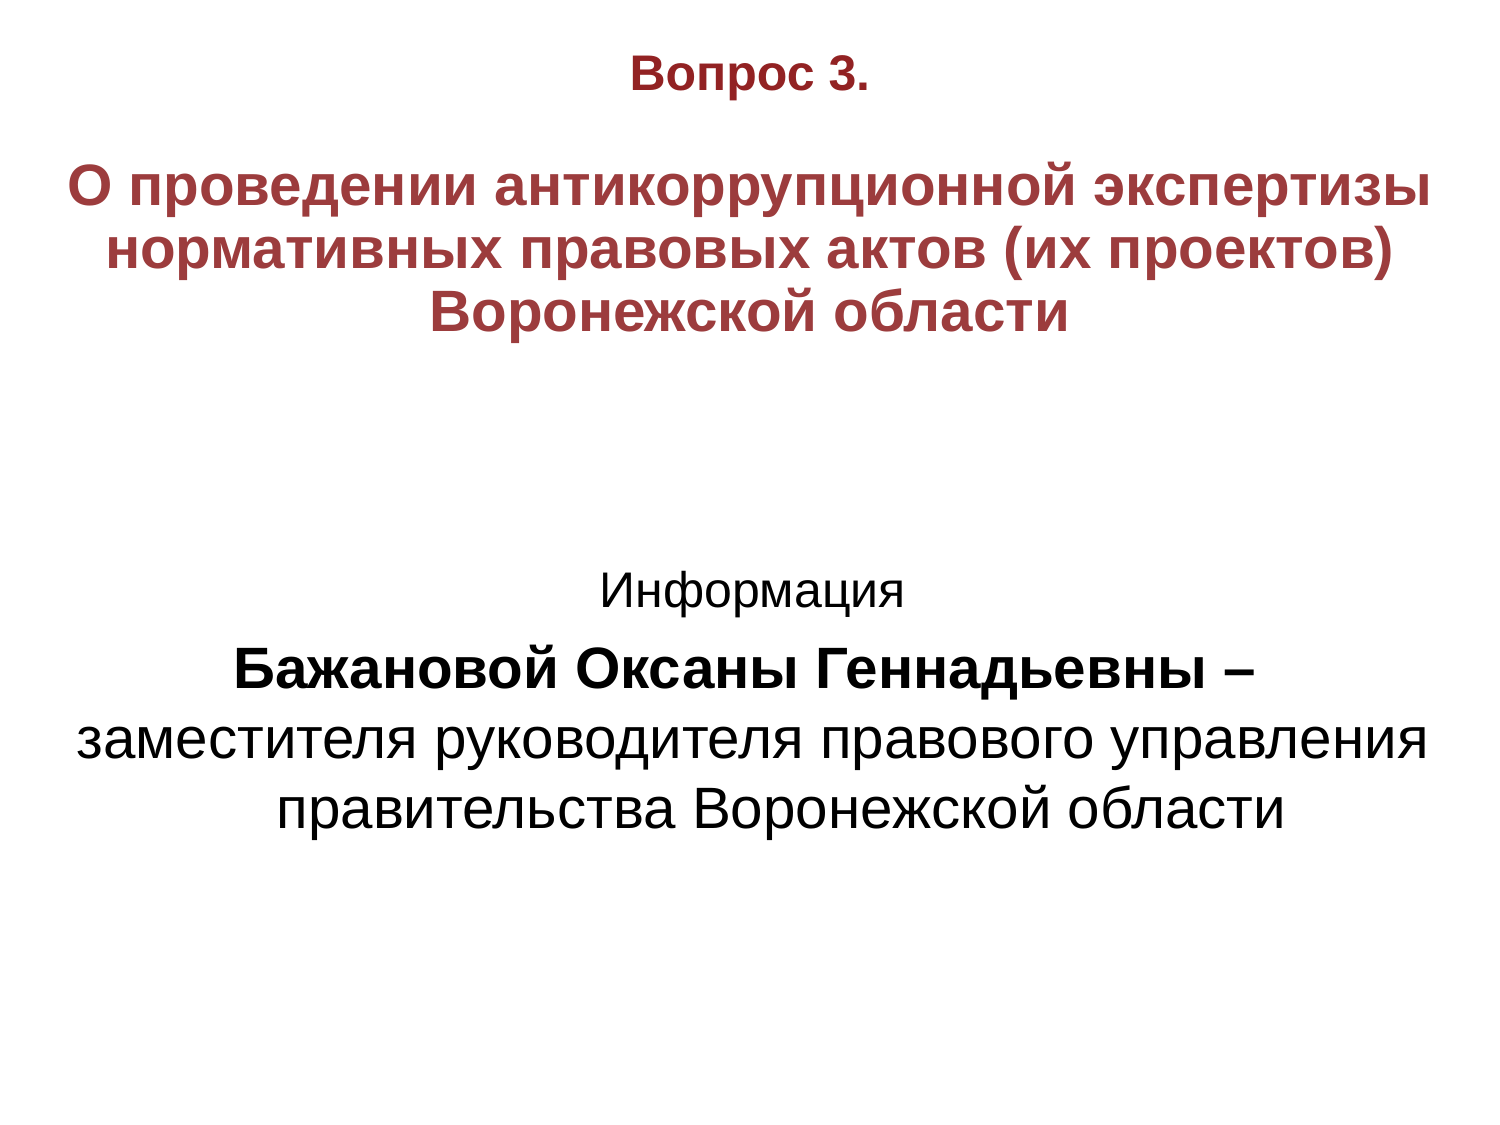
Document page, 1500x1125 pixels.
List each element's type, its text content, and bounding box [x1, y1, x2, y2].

text_box Вопрос 3. О проведении антикоррупционной экспертизы нормативных правовых актов (их проектов) Воронежской области [0, 40, 1500, 556]
text_box Информация Бажановой Оксаны Геннадьевны – заместителя руководителя правового управления правительства Воронежской области [0, 556, 1500, 1035]
